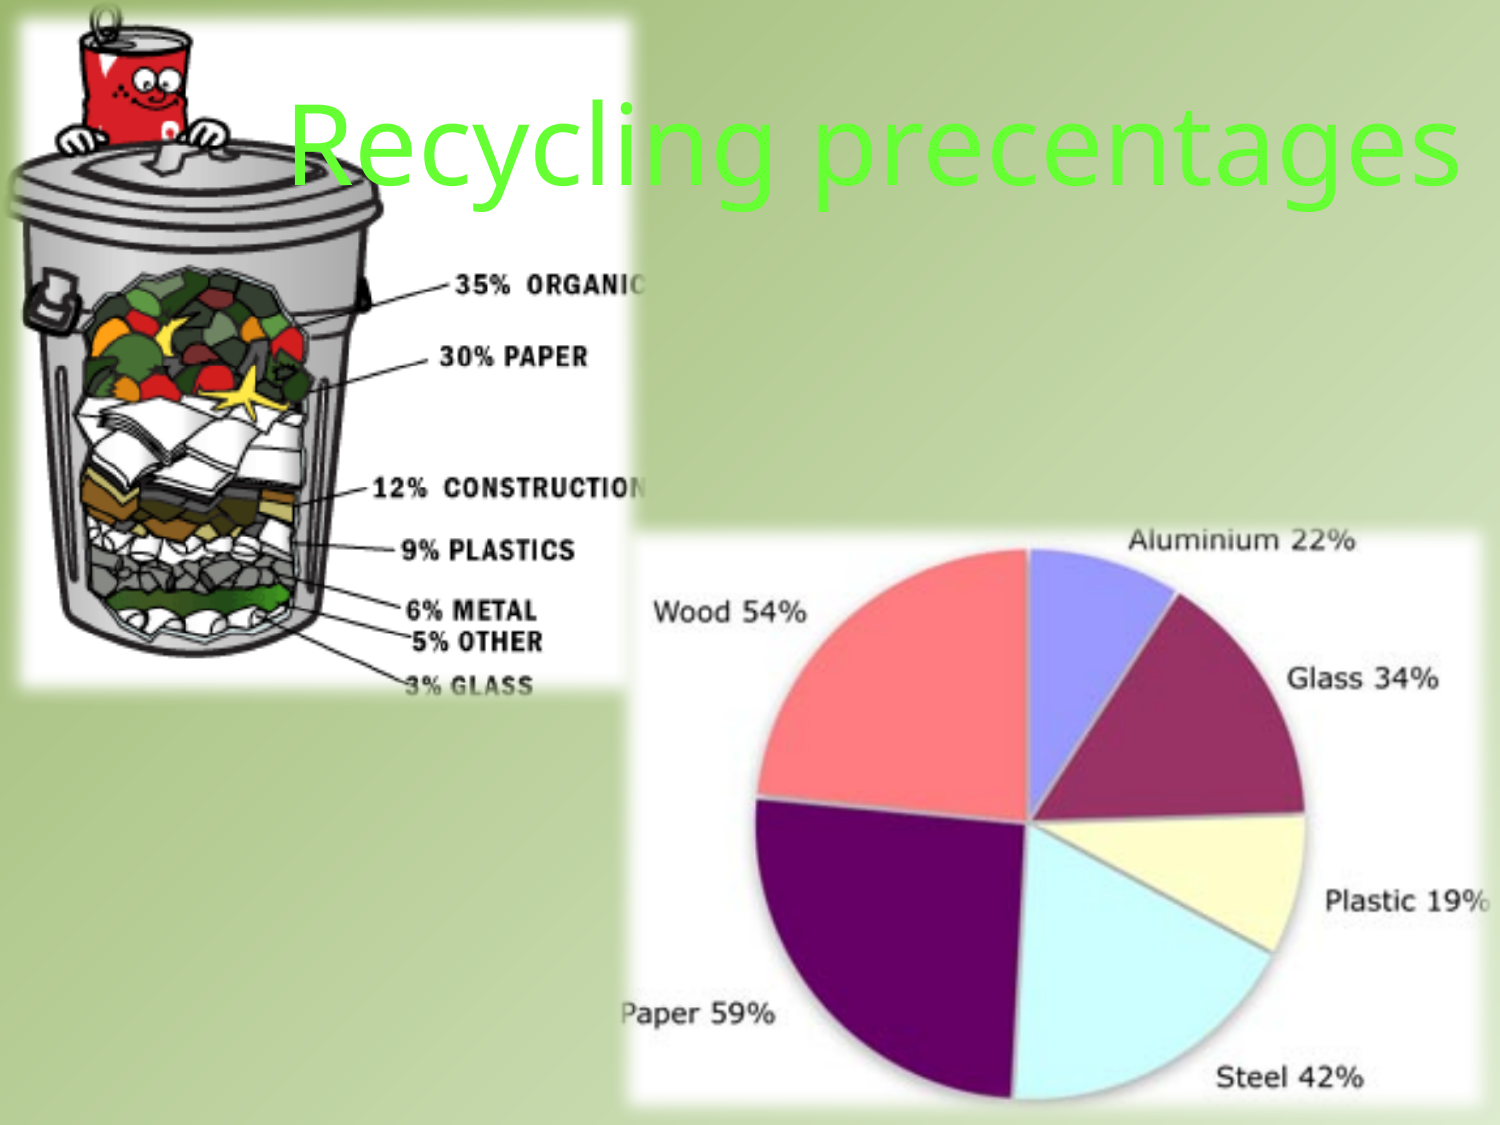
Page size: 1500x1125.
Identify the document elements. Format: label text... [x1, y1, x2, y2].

title Recycling precentages [654, 46, 1500, 235]
picture [0, 0, 1500, 1125]
